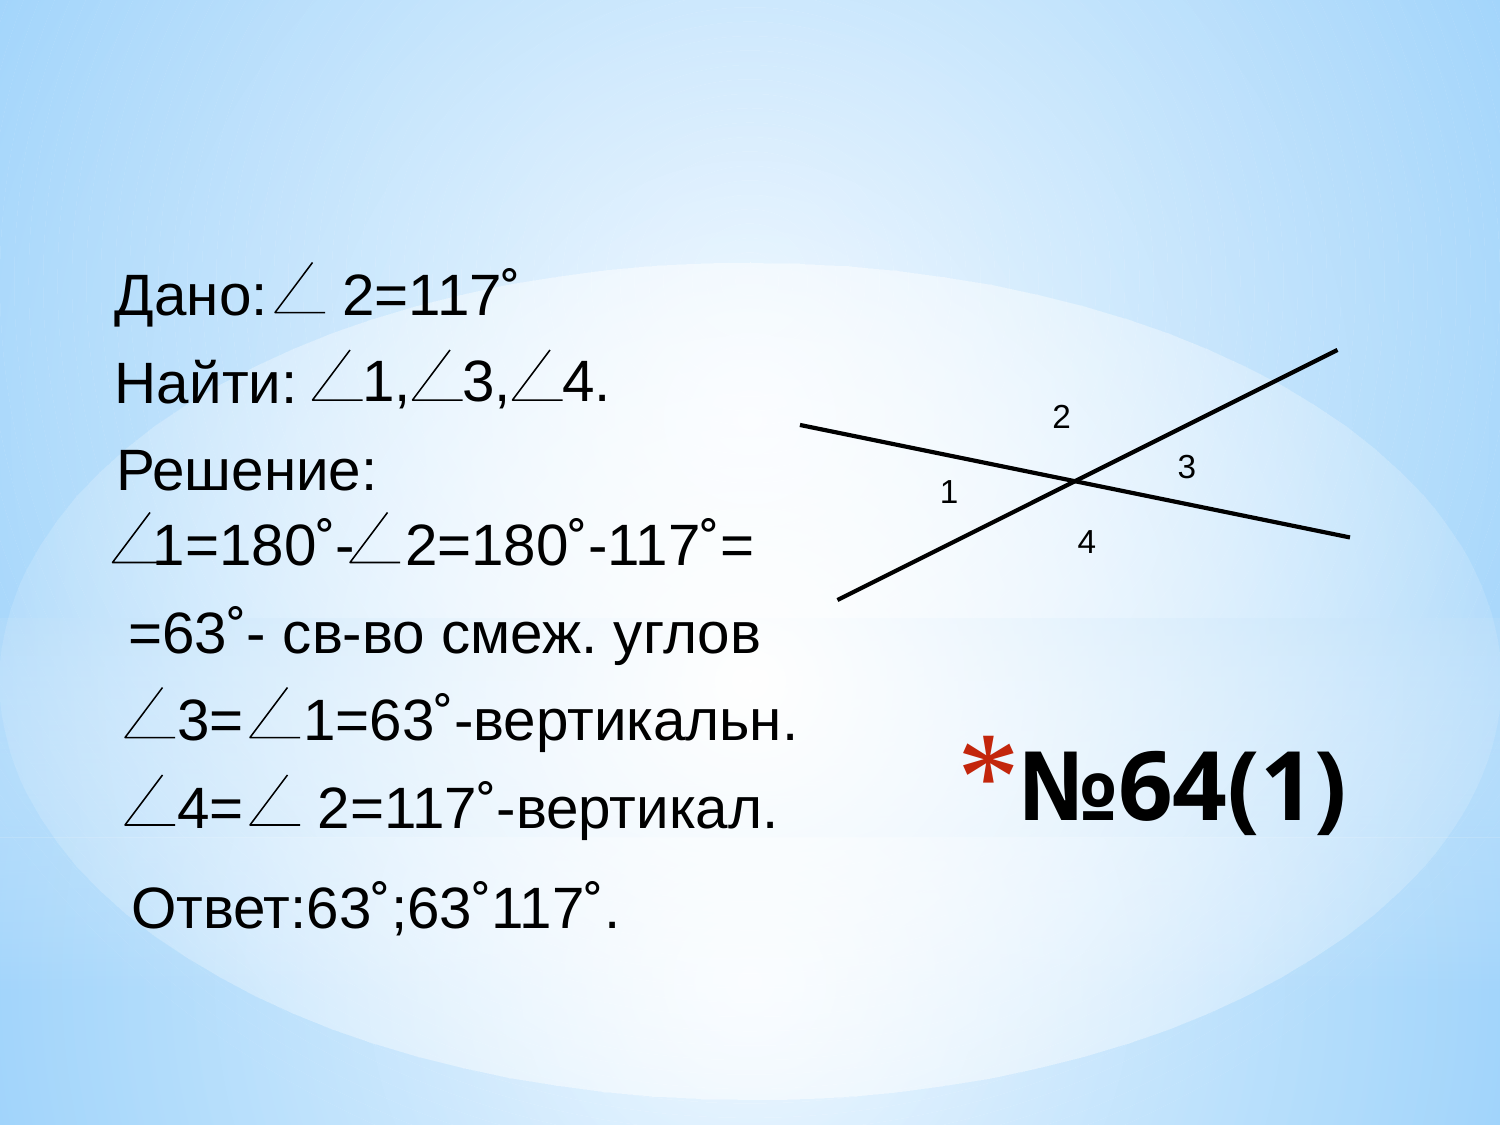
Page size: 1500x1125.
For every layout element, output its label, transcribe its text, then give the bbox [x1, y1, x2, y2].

text_box 2=117˚-вертикал. [303, 762, 794, 848]
text_box 4. [547, 335, 626, 421]
text_box 1 [925, 462, 974, 518]
text_box [125, 688, 162, 738]
text_box 4= [162, 762, 259, 848]
text_box 3 [1162, 437, 1211, 493]
text_box 1=180˚- [137, 500, 371, 585]
text_box 1, [347, 335, 427, 421]
text_box [512, 353, 547, 401]
text_box 3= [162, 675, 259, 760]
text_box Найти: [100, 337, 313, 423]
text_box Ответ:63˚;63˚117˚. [116, 862, 636, 948]
text_box [283, 262, 326, 313]
text_box =63˚- cв-во смеж. углов [113, 587, 777, 673]
text_box [125, 775, 162, 826]
text_box [259, 687, 288, 738]
text_box 3, [447, 335, 527, 421]
title №64(1) [294, 717, 1363, 905]
text_box 2=180˚-117˚= [390, 500, 770, 585]
text_box Решение: [101, 425, 393, 510]
text_box [412, 354, 447, 401]
text_box [312, 354, 347, 401]
text_box Дано: [100, 249, 283, 335]
text_box 4 [1062, 512, 1111, 568]
text_box [112, 529, 137, 563]
text_box [259, 774, 301, 826]
text_box 2 [1037, 387, 1086, 443]
text_box 1=63˚-вертикальн. [288, 675, 814, 760]
text_box [350, 512, 390, 563]
text_box 2=117˚ [327, 249, 537, 335]
